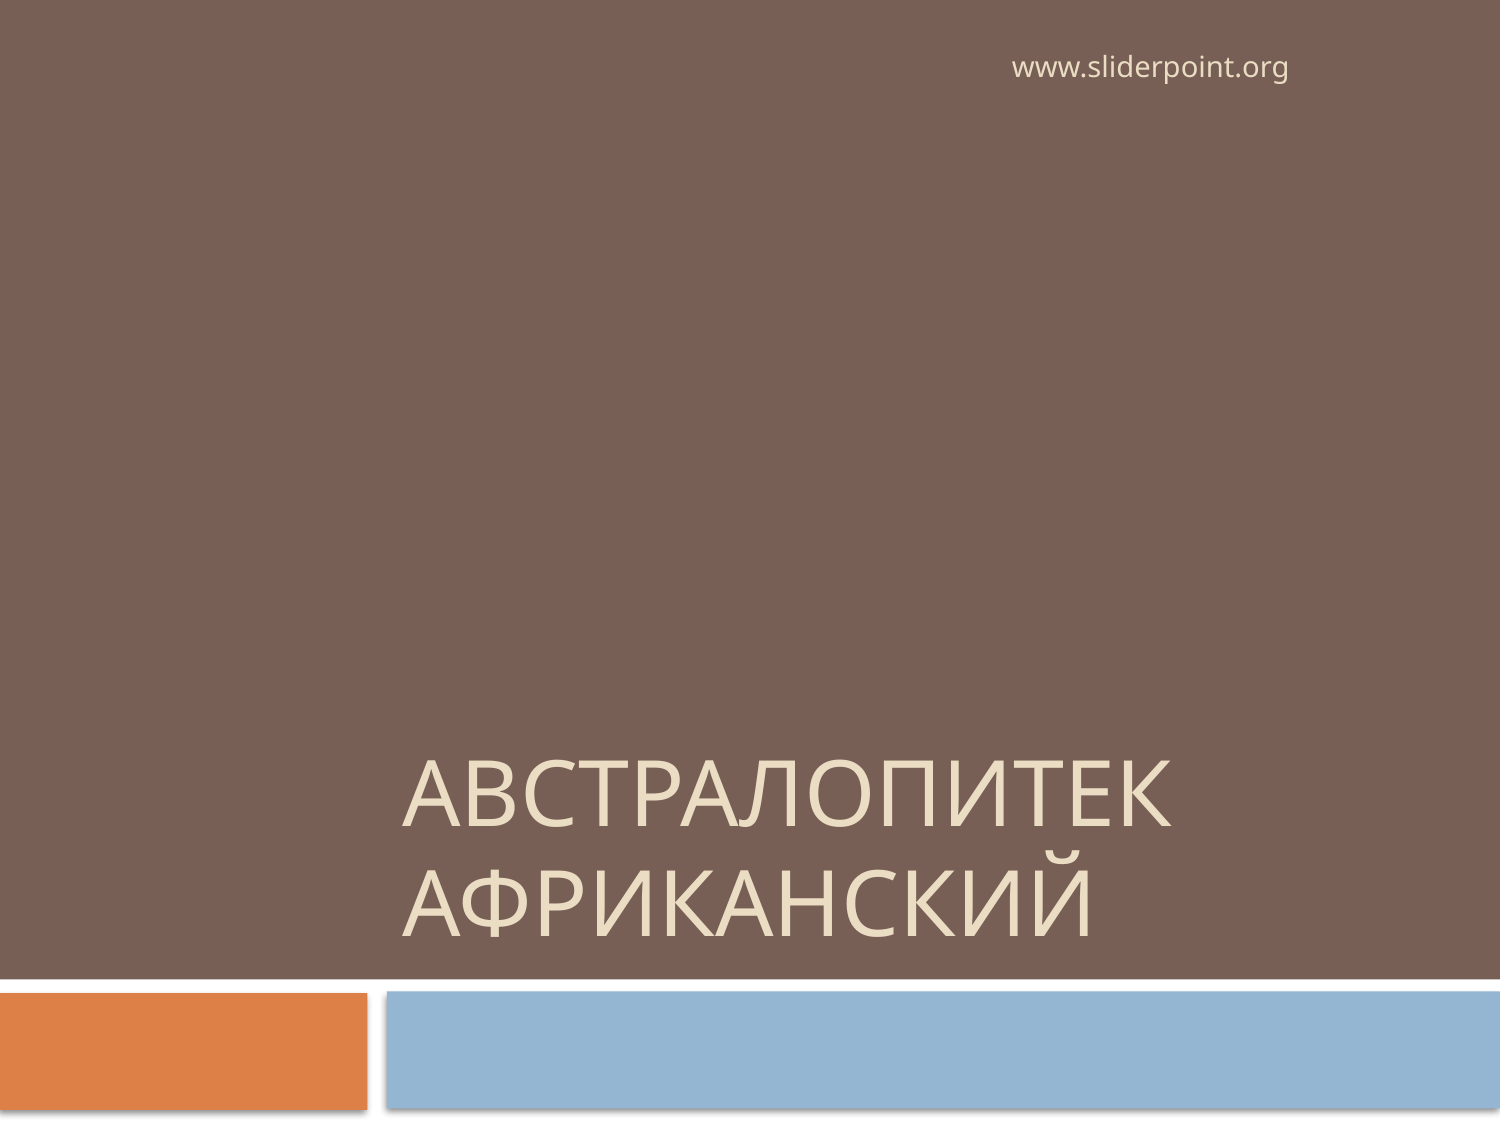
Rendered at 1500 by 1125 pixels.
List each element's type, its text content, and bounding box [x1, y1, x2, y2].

title Австралопитек африканский [387, 662, 1450, 963]
footer www.sliderpoint.org [342, 38, 1305, 99]
